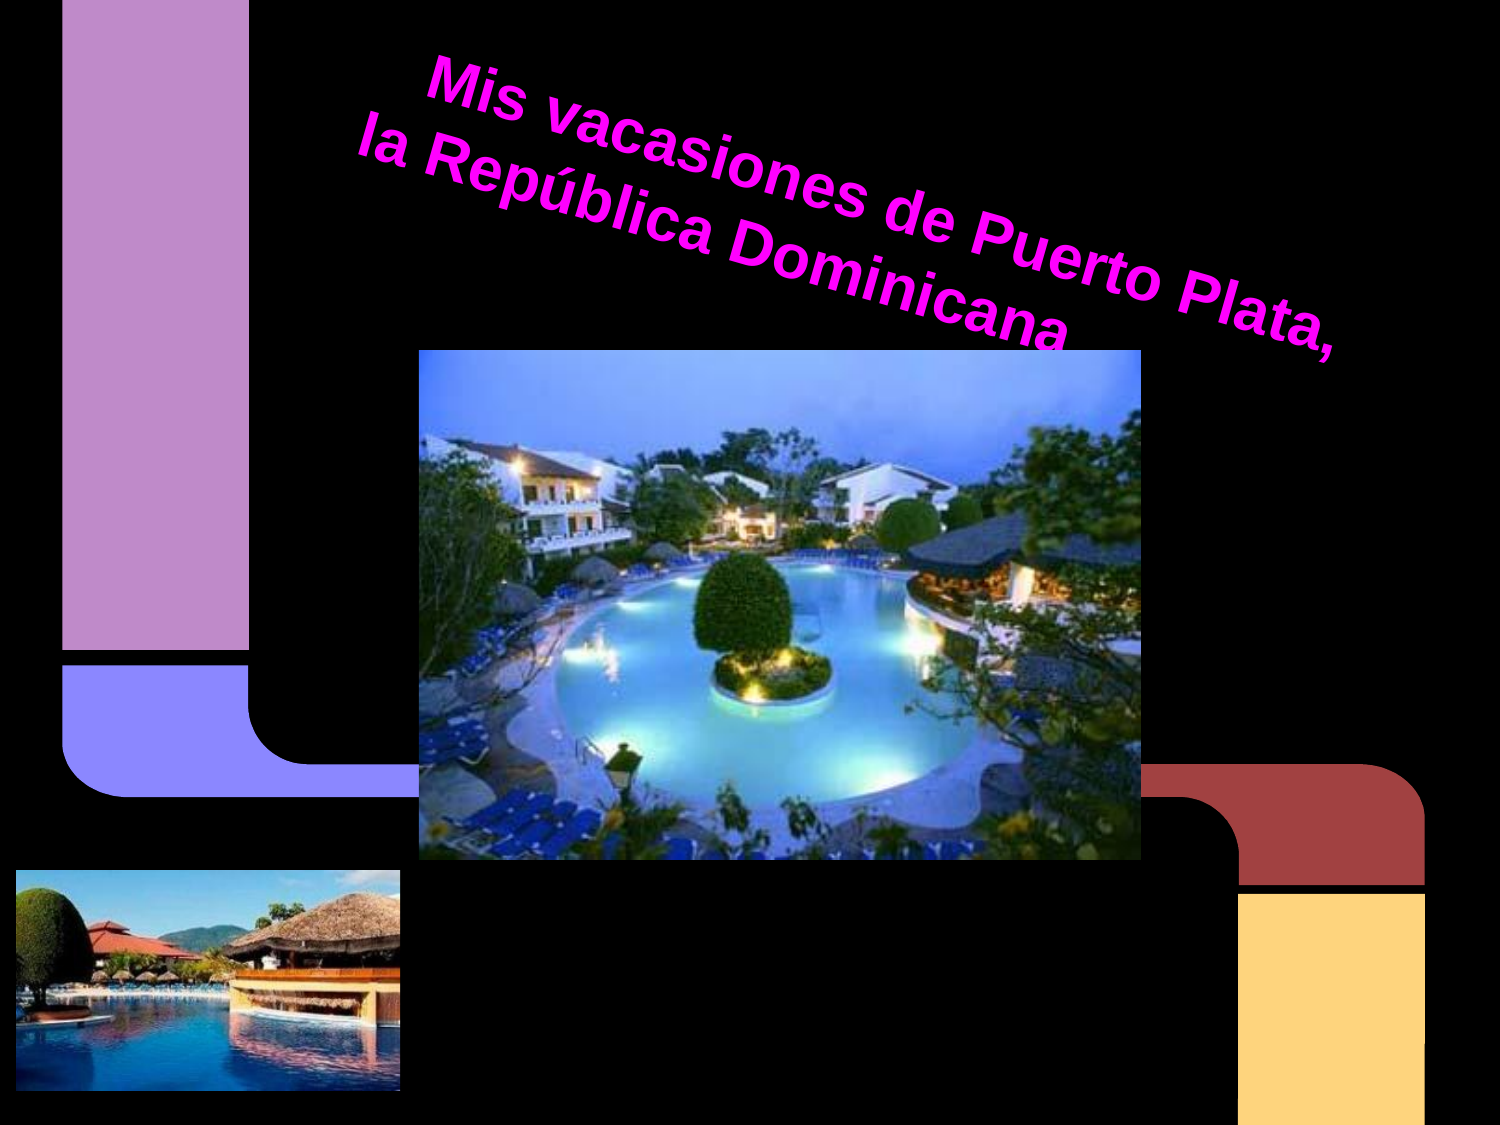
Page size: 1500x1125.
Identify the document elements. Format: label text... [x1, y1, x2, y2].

text_box [418, 350, 1141, 860]
text_box [16, 870, 401, 1091]
title Mis vacasiones de Puerto Plata, la República Dominicana [332, 0, 1426, 473]
